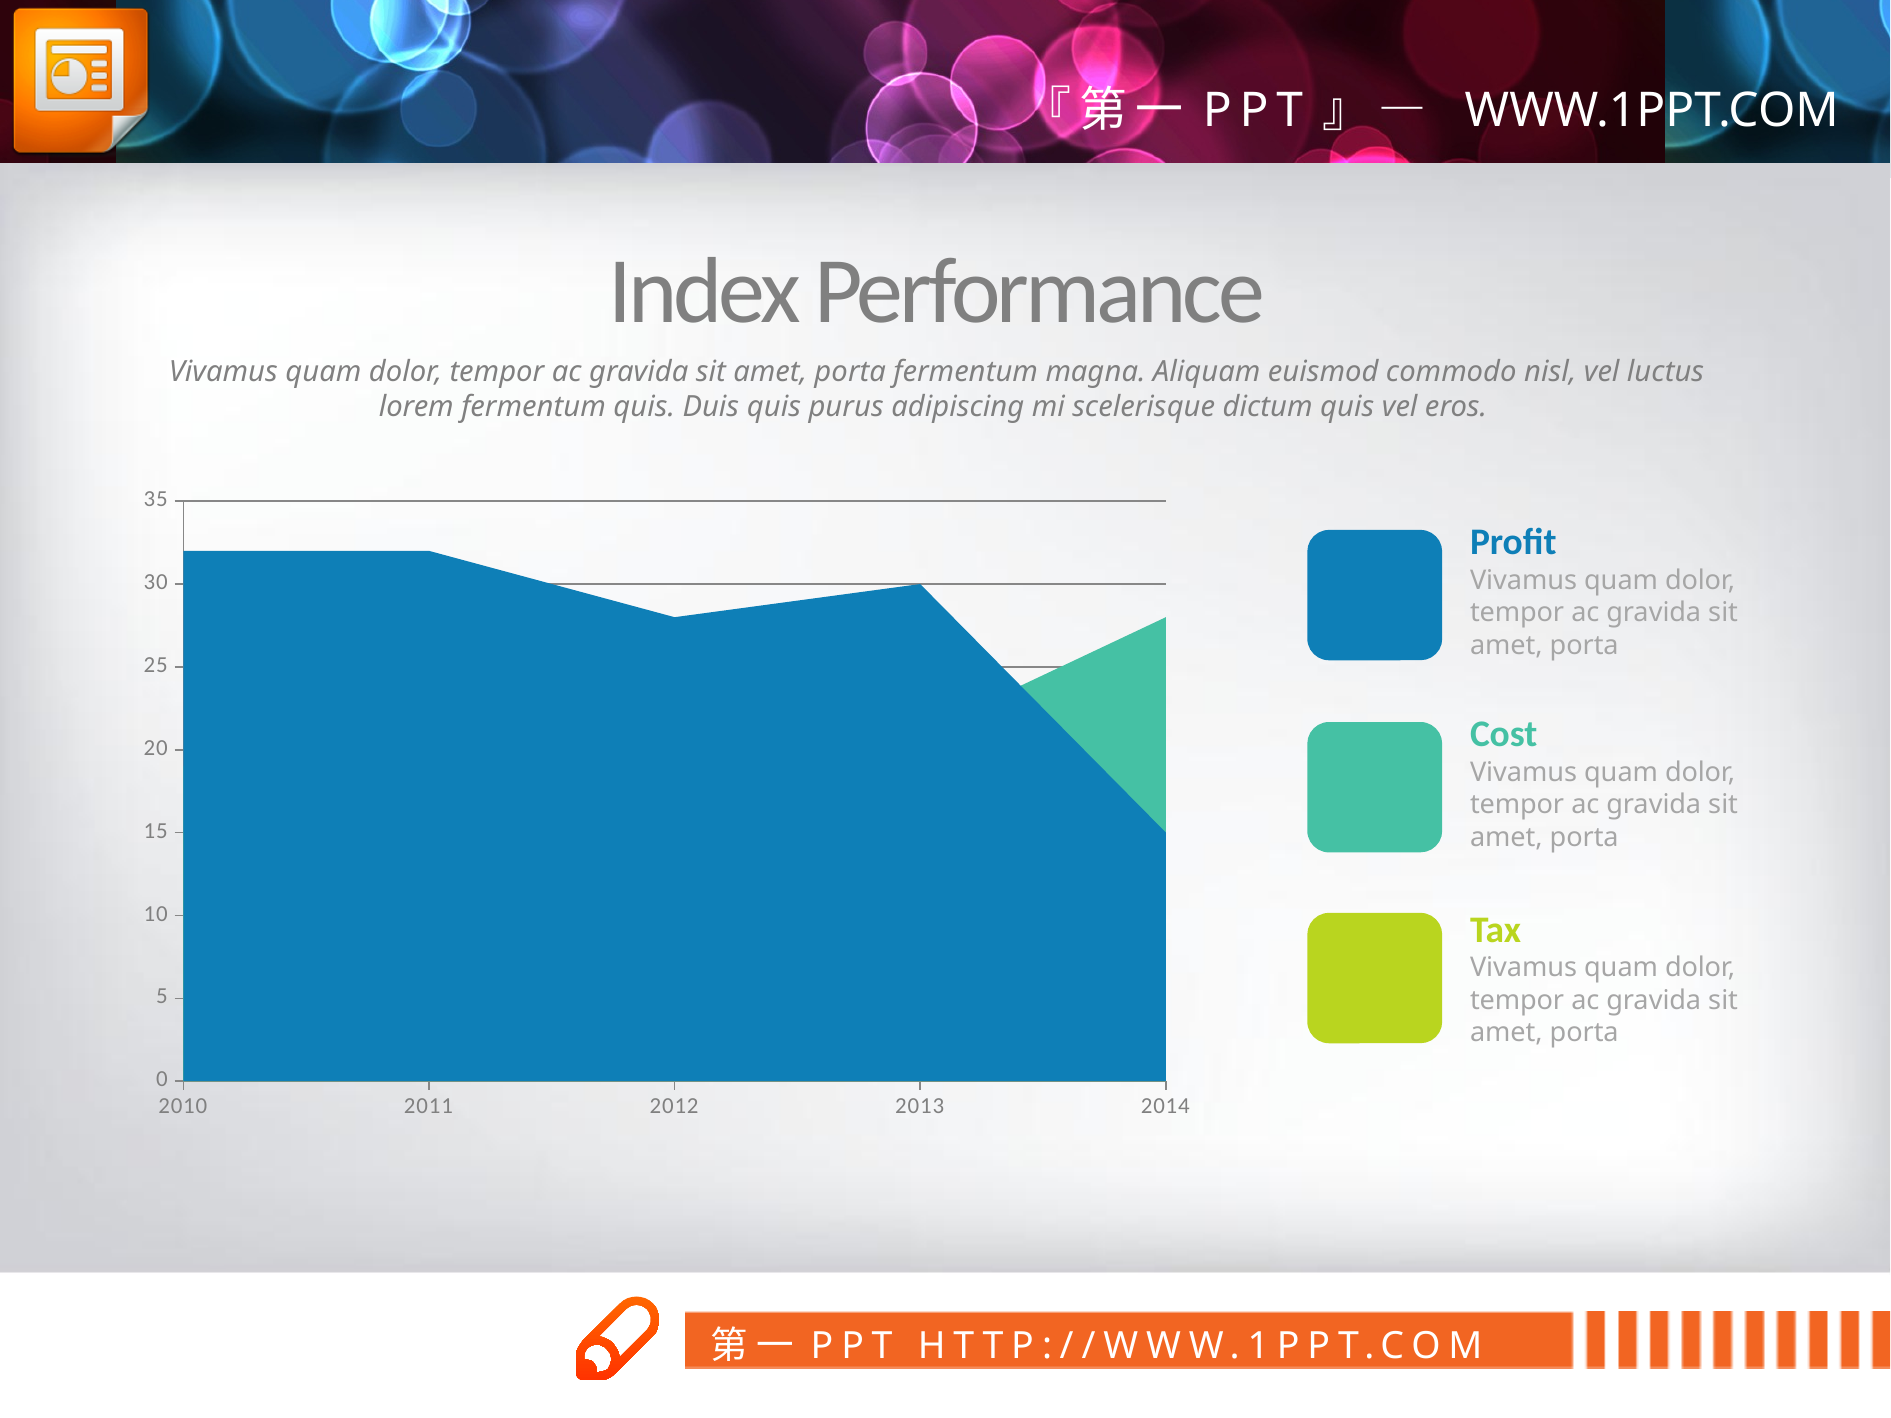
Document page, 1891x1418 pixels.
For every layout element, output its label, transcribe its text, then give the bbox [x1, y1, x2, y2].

text_box Vivamus quam dolor, tempor ac gravida sit amet, porta fermentum magna. Aliquam euismod commodo nisl, vel luctus lorem fermentum quis. Duis quis purus adipiscing mi scelerisque dictum quis vel eros. [125, 347, 1749, 427]
picture [0, 0, 1891, 1275]
text_box Profit Vivamus quam dolor, tempor ac gravida sit amet, porta [1451, 507, 1773, 670]
text_box Index Performance [599, 224, 1275, 347]
picture [685, 1311, 1891, 1369]
text_box [1307, 722, 1443, 853]
chart [121, 476, 1213, 1133]
text_box Cost Vivamus quam dolor, tempor ac gravida sit amet, porta [1451, 699, 1773, 862]
text_box Tax Vivamus quam dolor, tempor ac gravida sit amet, porta [1451, 895, 1773, 1057]
text_box [1307, 529, 1443, 661]
text_box [1307, 912, 1443, 1044]
